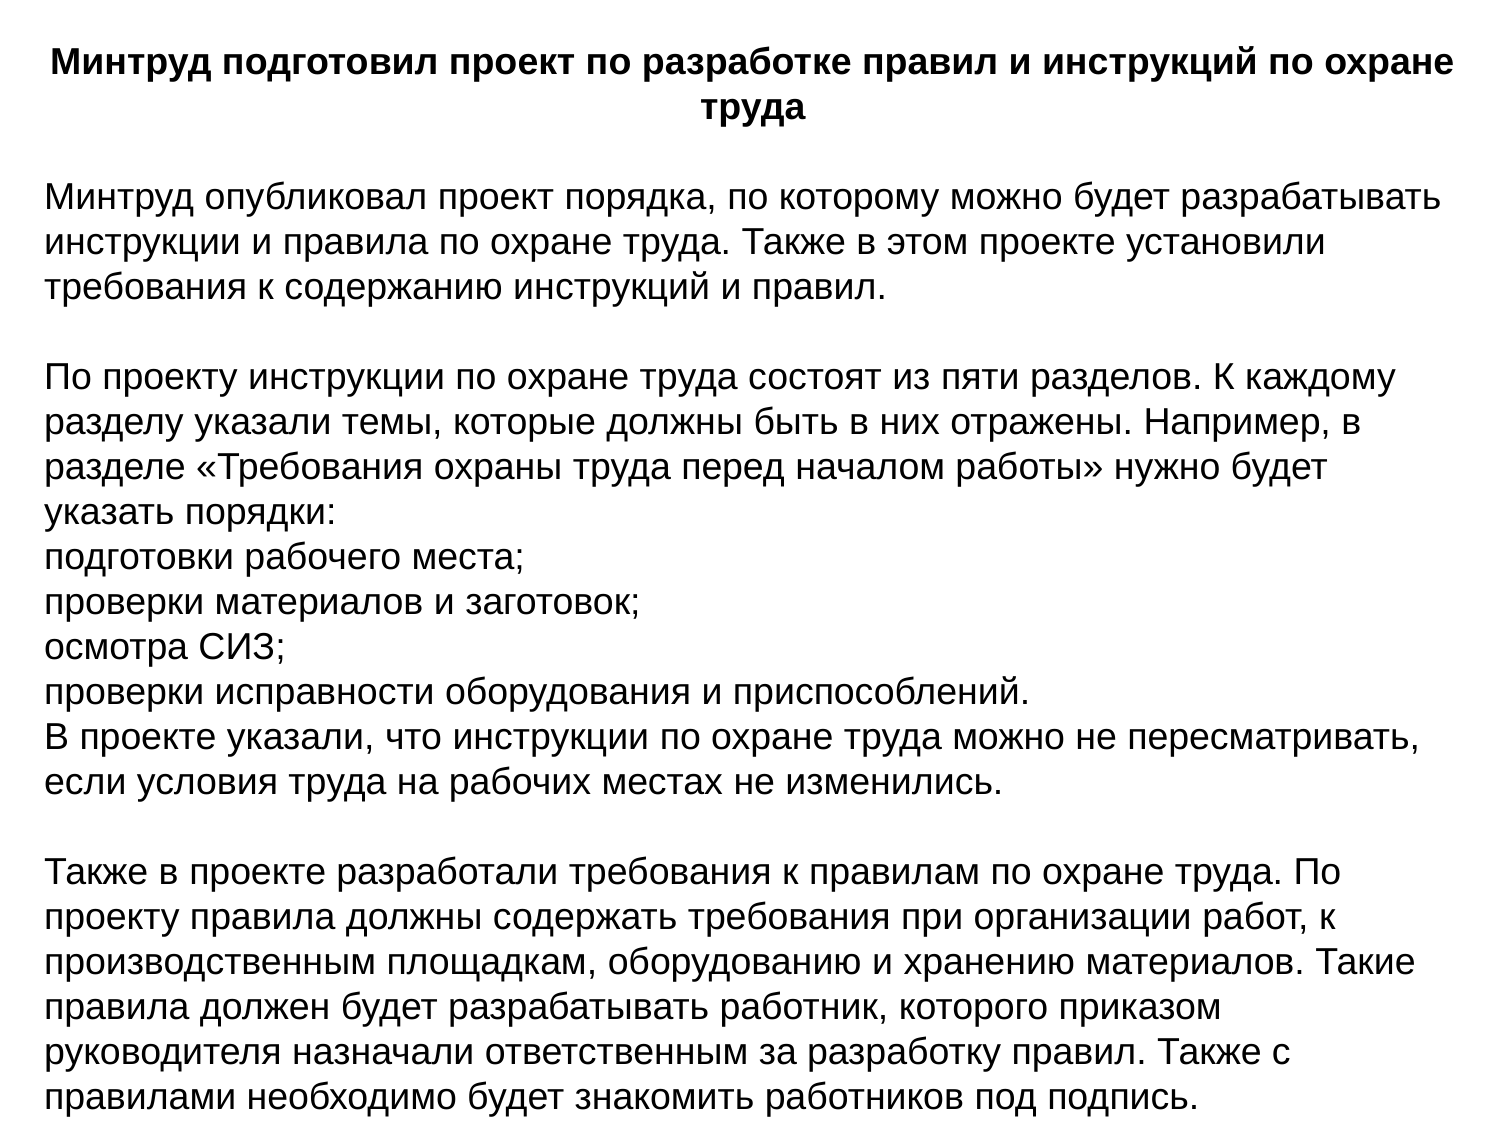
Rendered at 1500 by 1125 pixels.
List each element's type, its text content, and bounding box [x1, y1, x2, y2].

text_box Минтруд подготовил проект по разработке правил и инструкций по охране труда Минтруд опубликовал проект порядка, по которому можно будет разрабатывать инструкции и правила по охране труда. Также в этом проекте установили требования к содержанию инструкций и правил. По проекту инструкции по охране труда состоят из пяти разделов. К каждому разделу указали темы, которые должны быть в них отражены. Например, в разделе «Требования охраны труда перед началом работы» нужно будет указать порядки: подготовки рабочего места; проверки материалов и заготовок; осмотра СИЗ; проверки исправности оборудования и приспособлений. В проекте указали, что инструкции по охране труда можно не пересматривать, если условия труда на рабочих местах не изменились. Также в проекте разработали требования к правилам по охране труда. По проекту правила должны содержать требования при организации работ, к производственным площадкам, оборудованию и хранению материалов. Такие правила должен будет разрабатывать работник, которого приказом руководителя назначали ответственным за разработку правил. Также с правилами необходимо будет знакомить работников под подпись. [29, 29, 1477, 1125]
